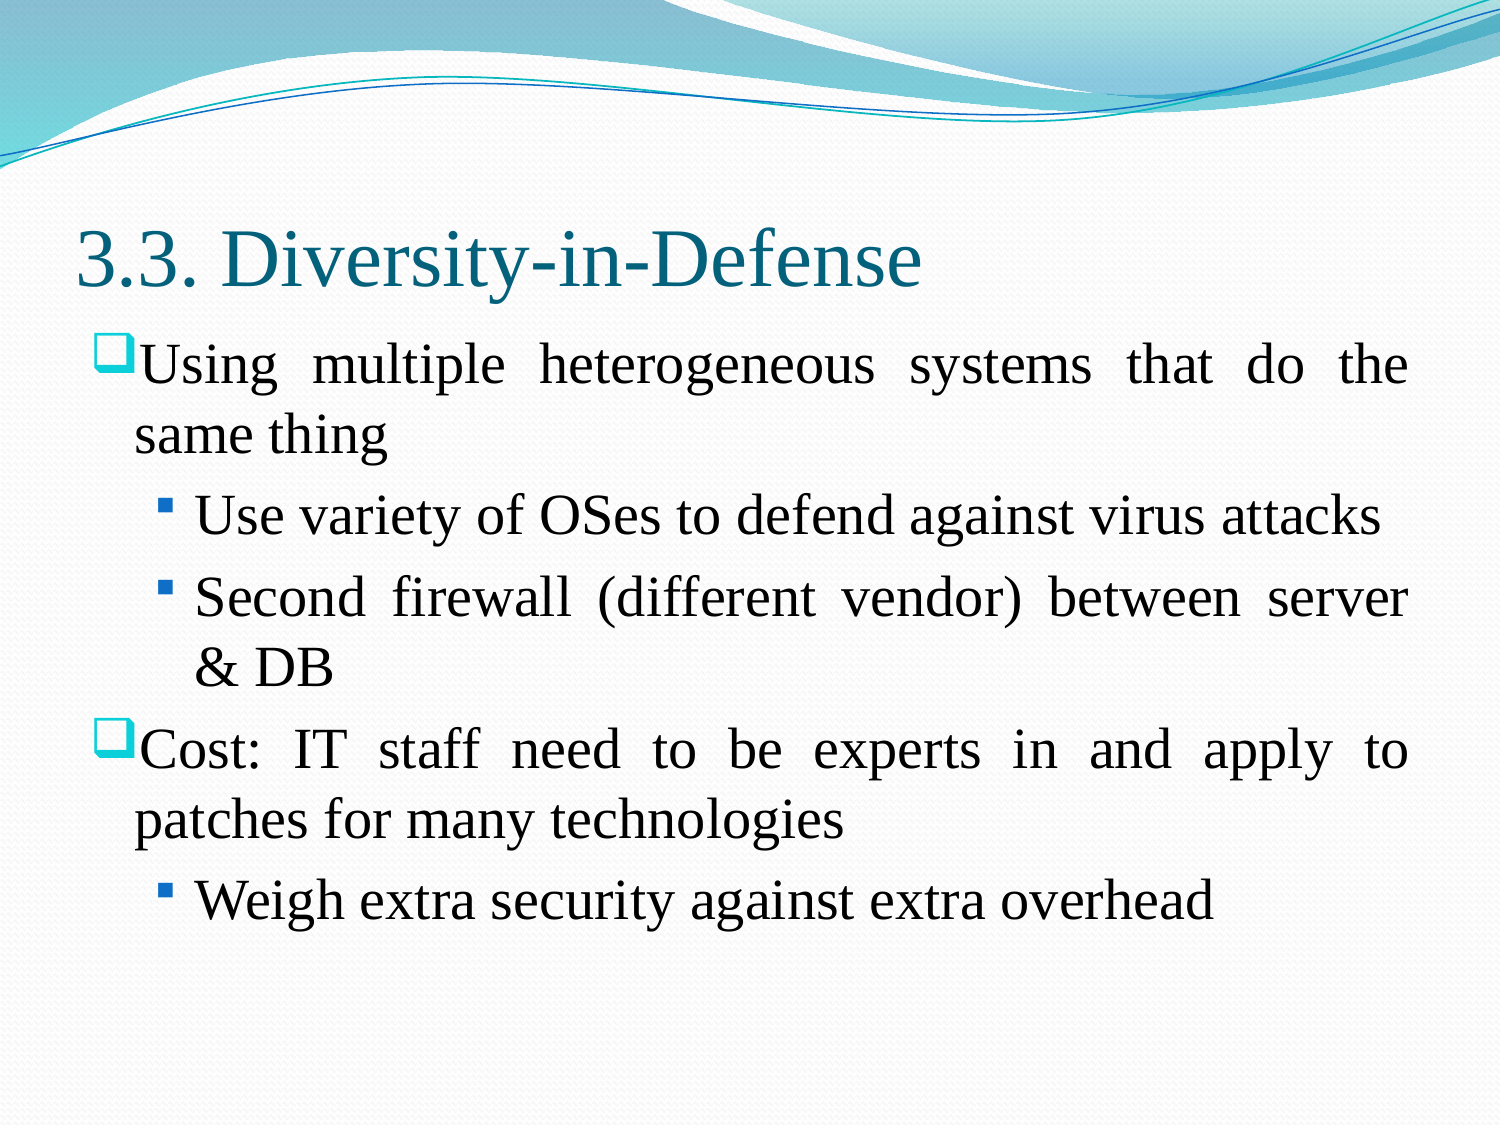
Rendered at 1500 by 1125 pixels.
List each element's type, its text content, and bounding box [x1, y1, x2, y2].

list Using multiple heterogeneous systems that do the same thing Use variety of OSes to defend against virus attacks Second firewall (different vendor) between server & DB Cost: IT staff need to be experts in and apply to patches for many technologies Weigh extra security against extra overhead [75, 317, 1425, 1038]
title 3.3. Diversity-in-Defense [75, 115, 1425, 303]
